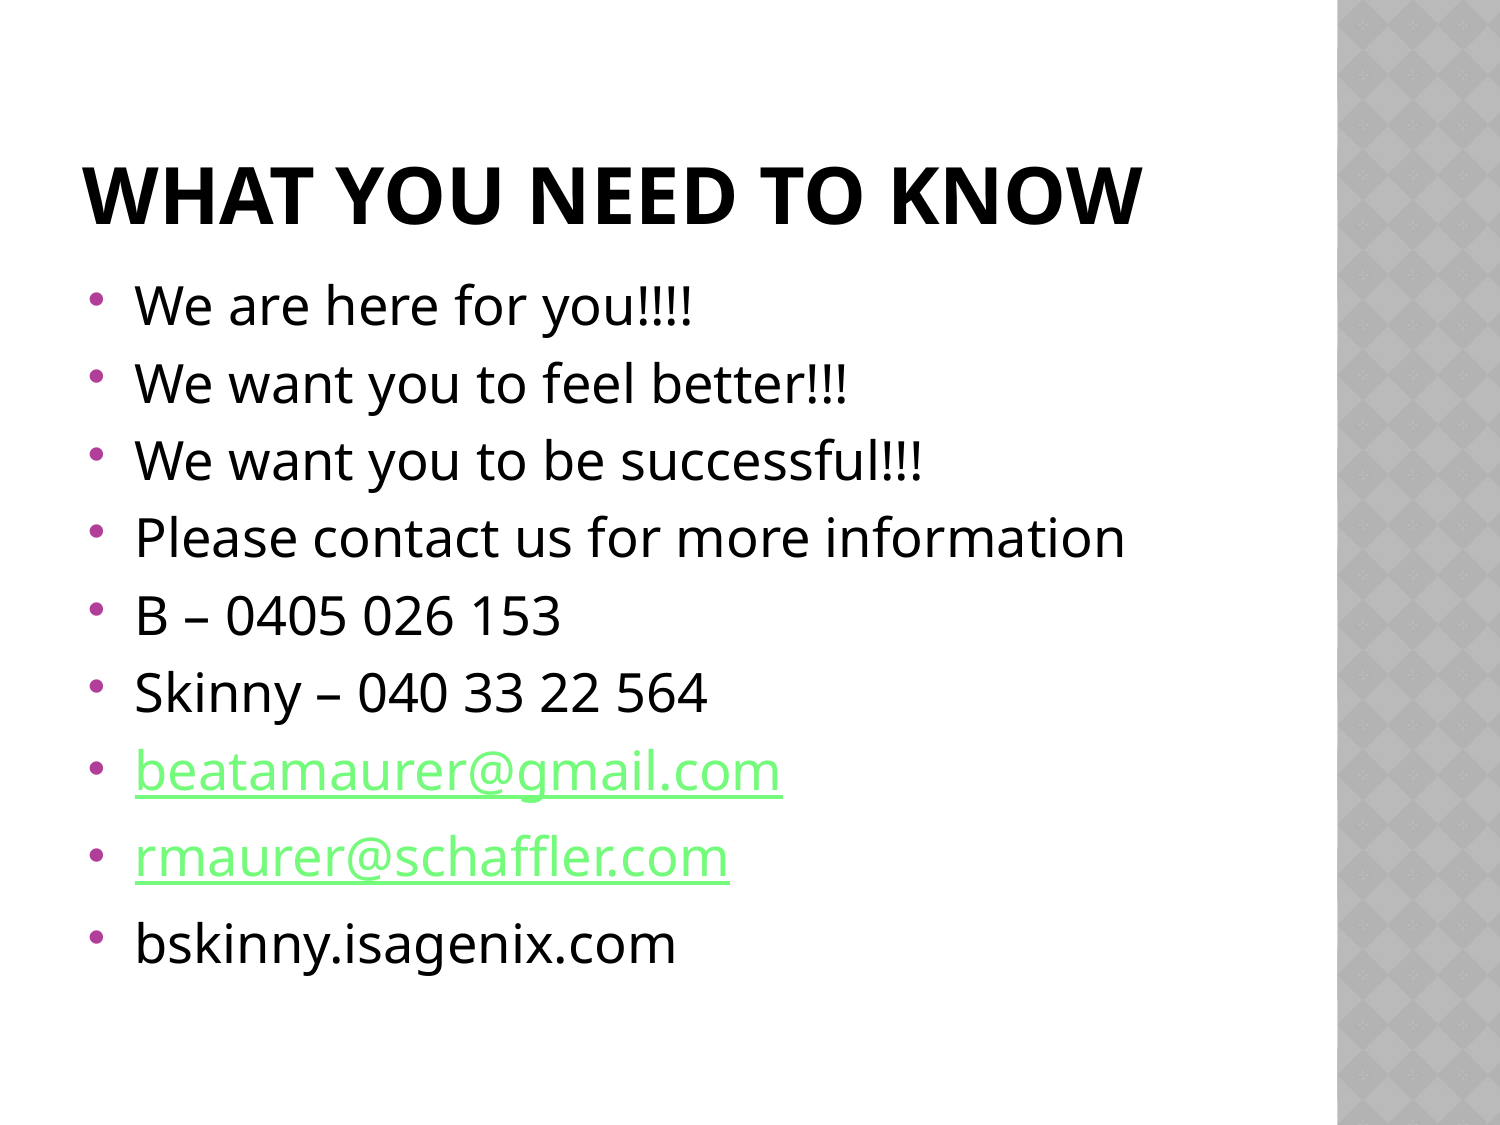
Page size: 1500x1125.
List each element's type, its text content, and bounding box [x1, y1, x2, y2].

title What you need to know [75, 52, 1263, 240]
list We are here for you!!!! We want you to feel better!!! We want you to be successful!!! Please contact us for more information B – 0405 026 153 Skinny – 040 33 22 564 beatamaurer@gmail.com rmaurer@schaffler.com bskinny.isagenix.com [75, 264, 1263, 1059]
